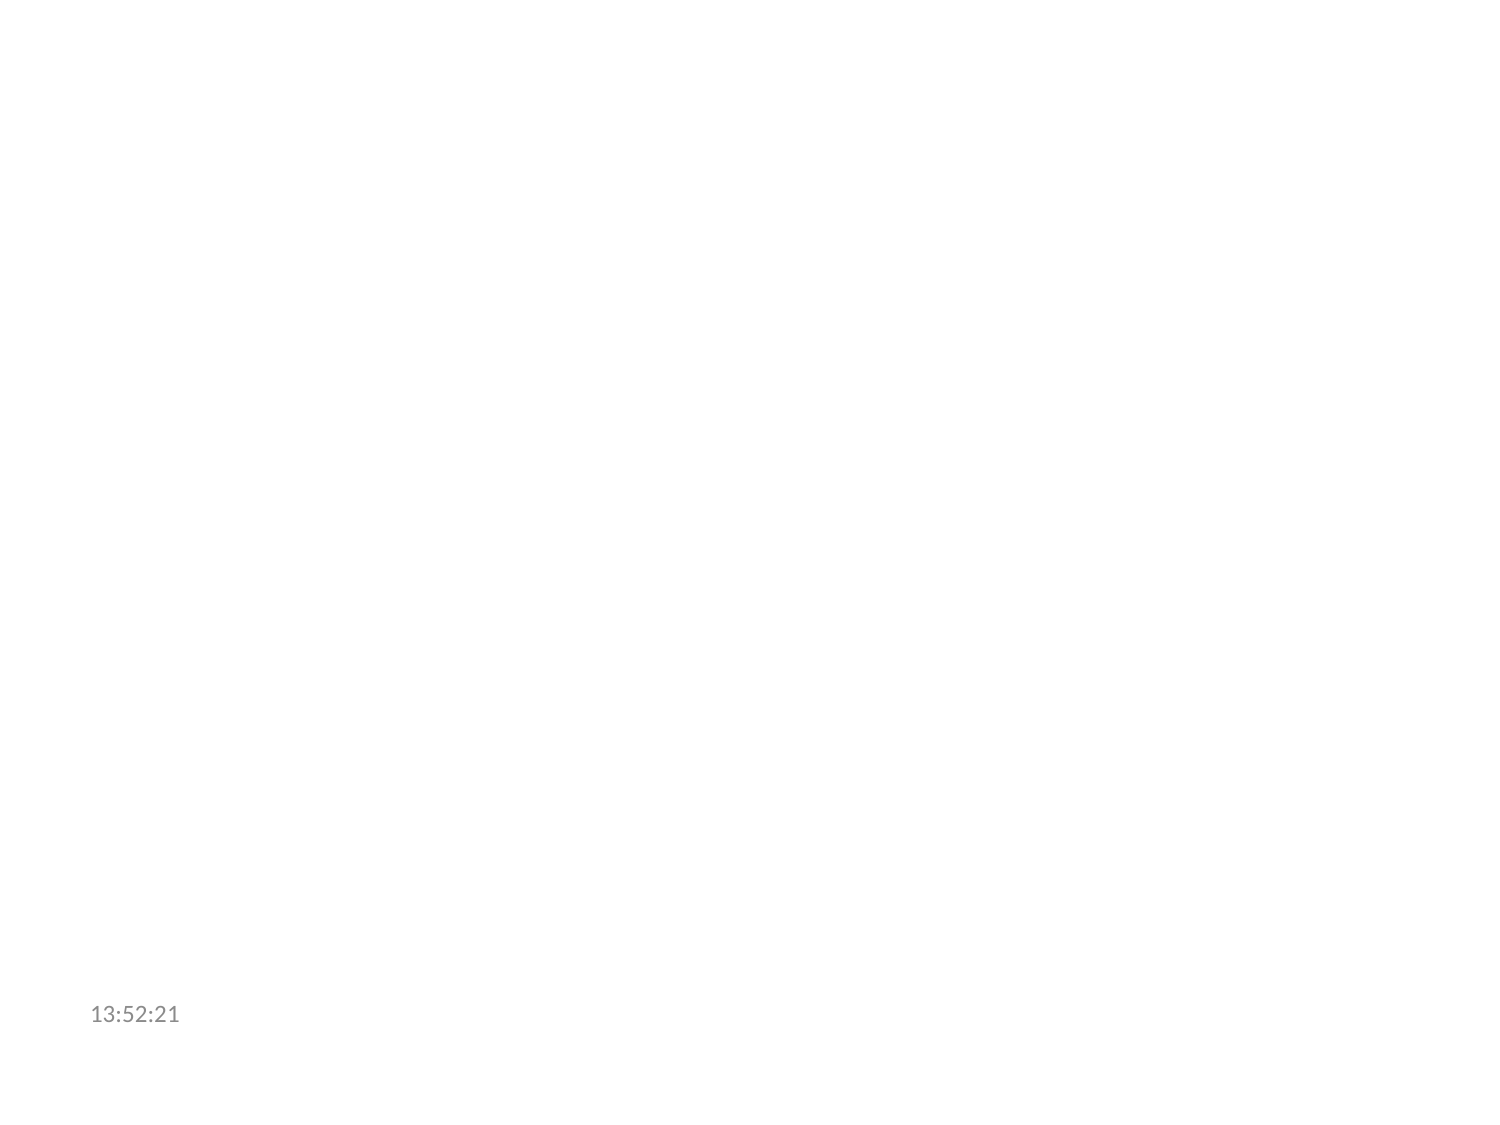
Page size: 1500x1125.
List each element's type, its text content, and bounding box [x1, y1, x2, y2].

text_box 15:35:09 [75, 982, 425, 1043]
